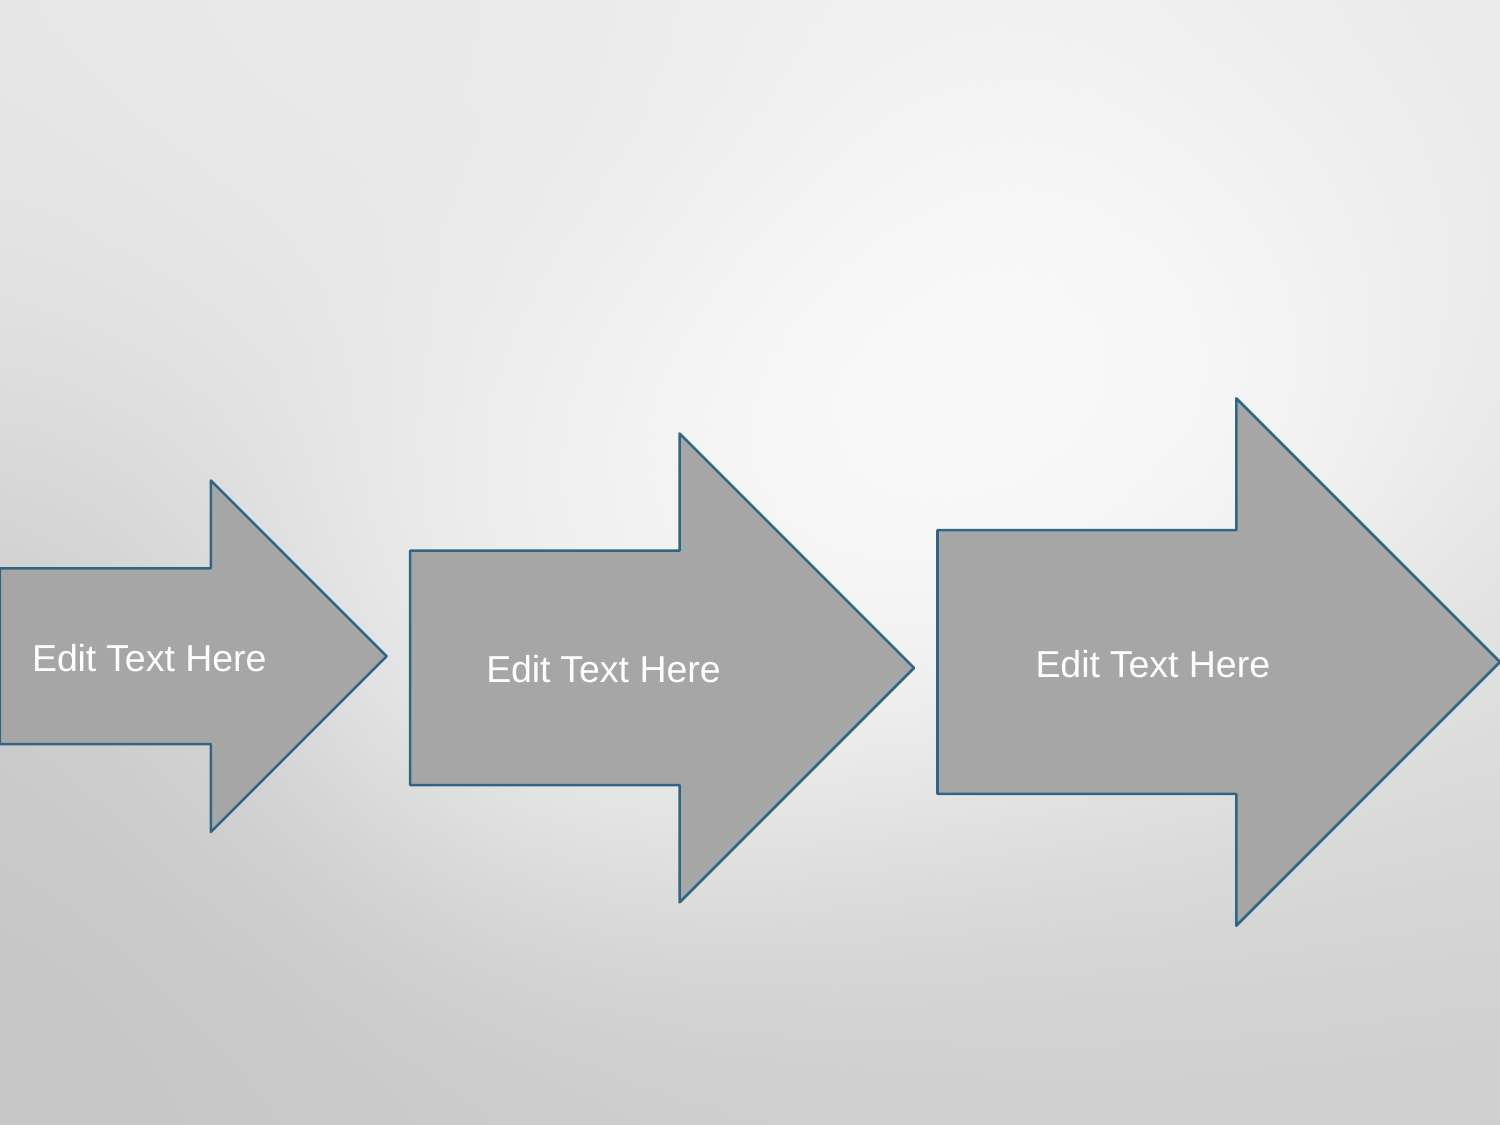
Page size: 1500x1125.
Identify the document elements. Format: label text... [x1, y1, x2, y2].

text_box Edit Text Here [936, 397, 1500, 927]
text_box Edit Text Here [408, 432, 915, 904]
text_box Edit Text Here [0, 479, 388, 834]
